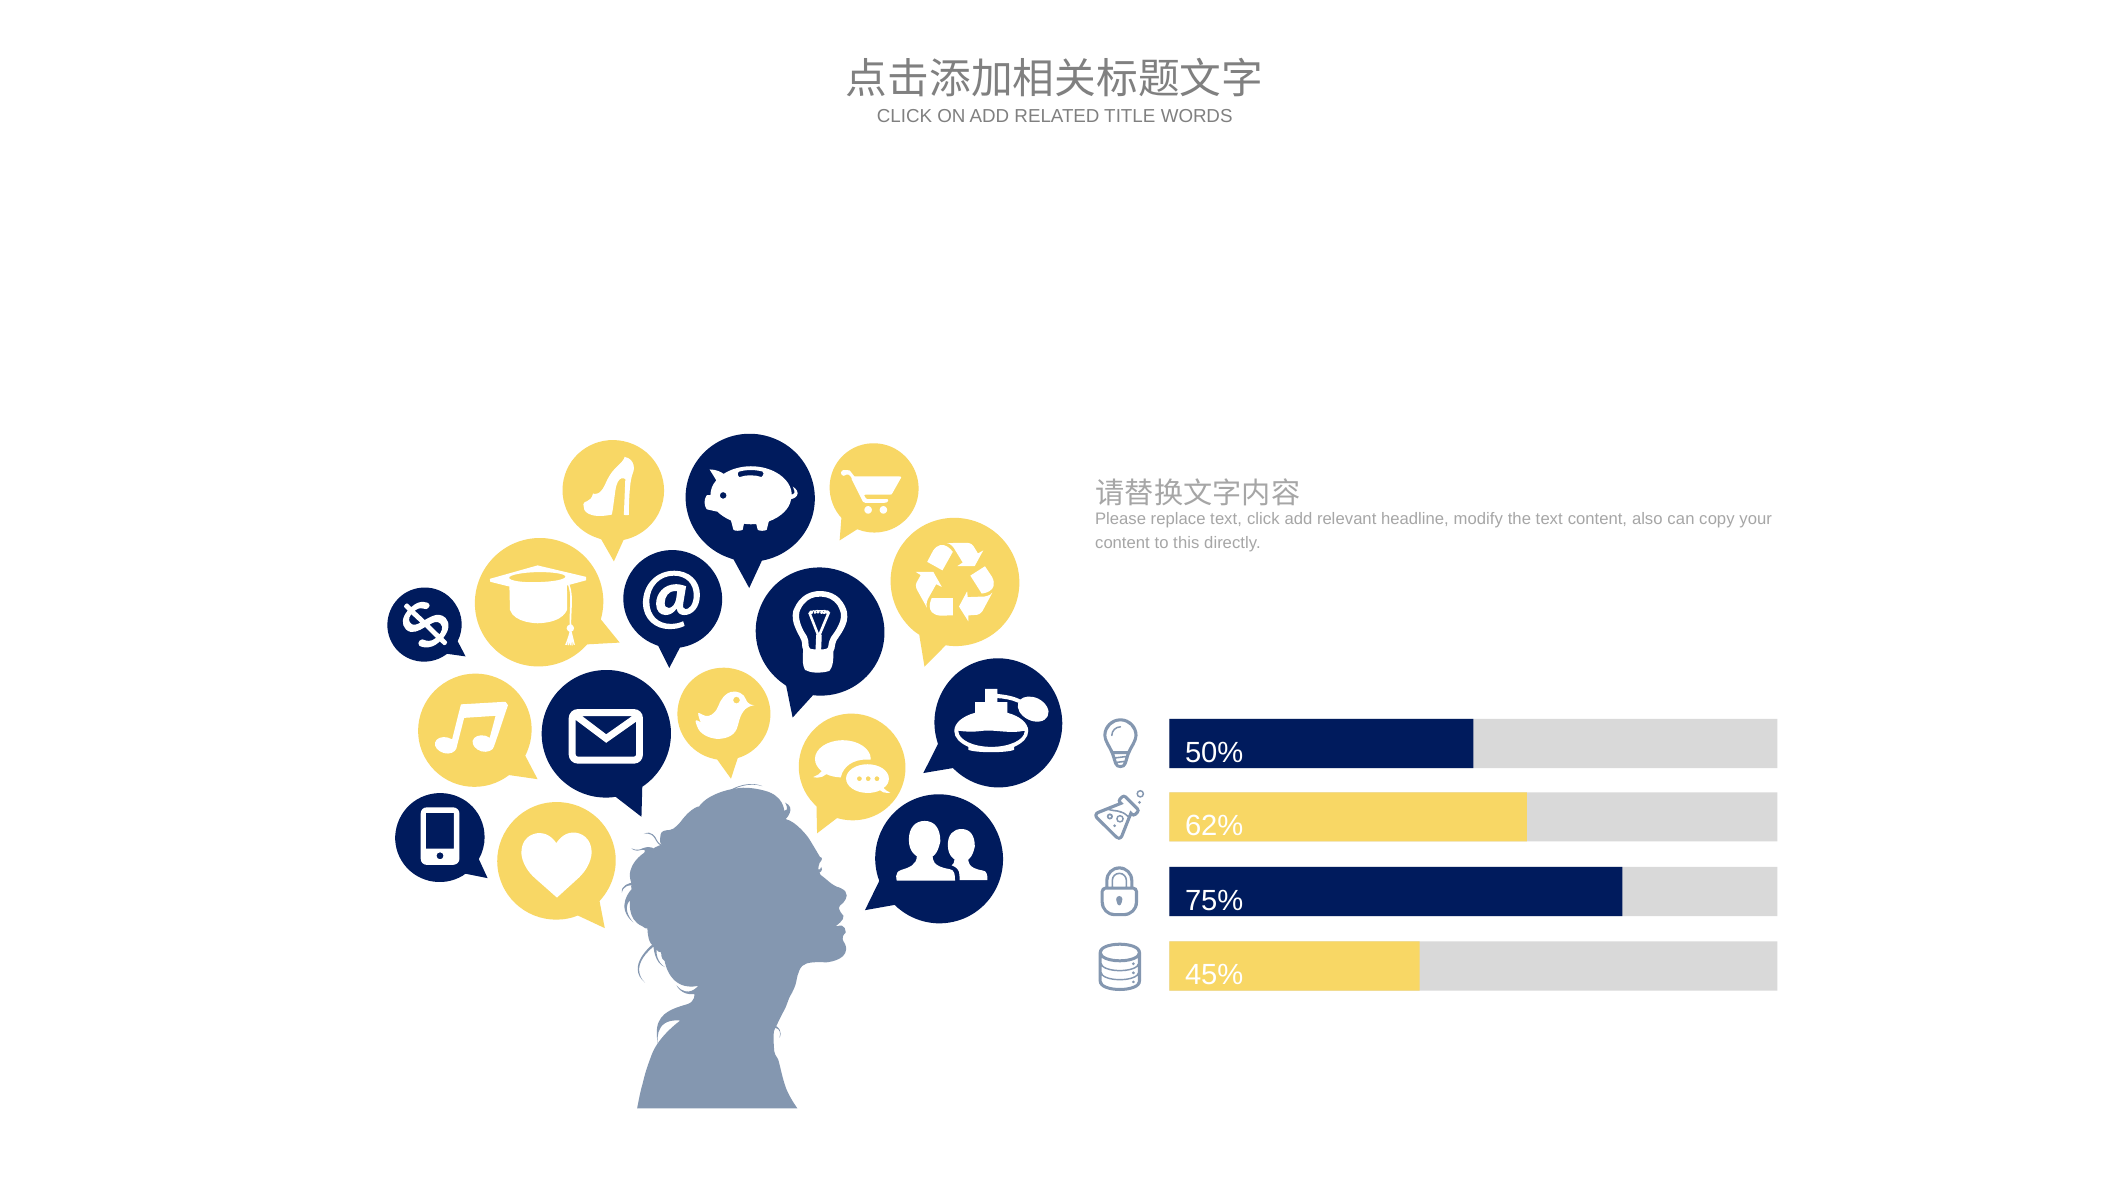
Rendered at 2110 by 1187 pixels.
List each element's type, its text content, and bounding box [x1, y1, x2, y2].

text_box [1100, 866, 1139, 917]
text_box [382, 425, 1070, 1109]
text_box [1420, 940, 1778, 992]
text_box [1166, 939, 1420, 997]
text_box 请替换文字内容 [1095, 467, 1301, 503]
text_box [1527, 791, 1778, 843]
text_box [1474, 718, 1778, 769]
text_box CLICK ON ADD RELATED TITLE WORDS [852, 95, 1257, 130]
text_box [1103, 718, 1138, 769]
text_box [1166, 790, 1527, 848]
text_box [1623, 866, 1778, 917]
text_box 点击添加相关标题文字 [803, 44, 1307, 107]
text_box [1166, 717, 1474, 775]
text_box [1094, 789, 1145, 840]
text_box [1098, 942, 1142, 992]
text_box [1166, 865, 1623, 923]
text_box Please replace text, click add relevant headline, modify the text content, also can copy your content to this directly. [1095, 503, 1778, 552]
